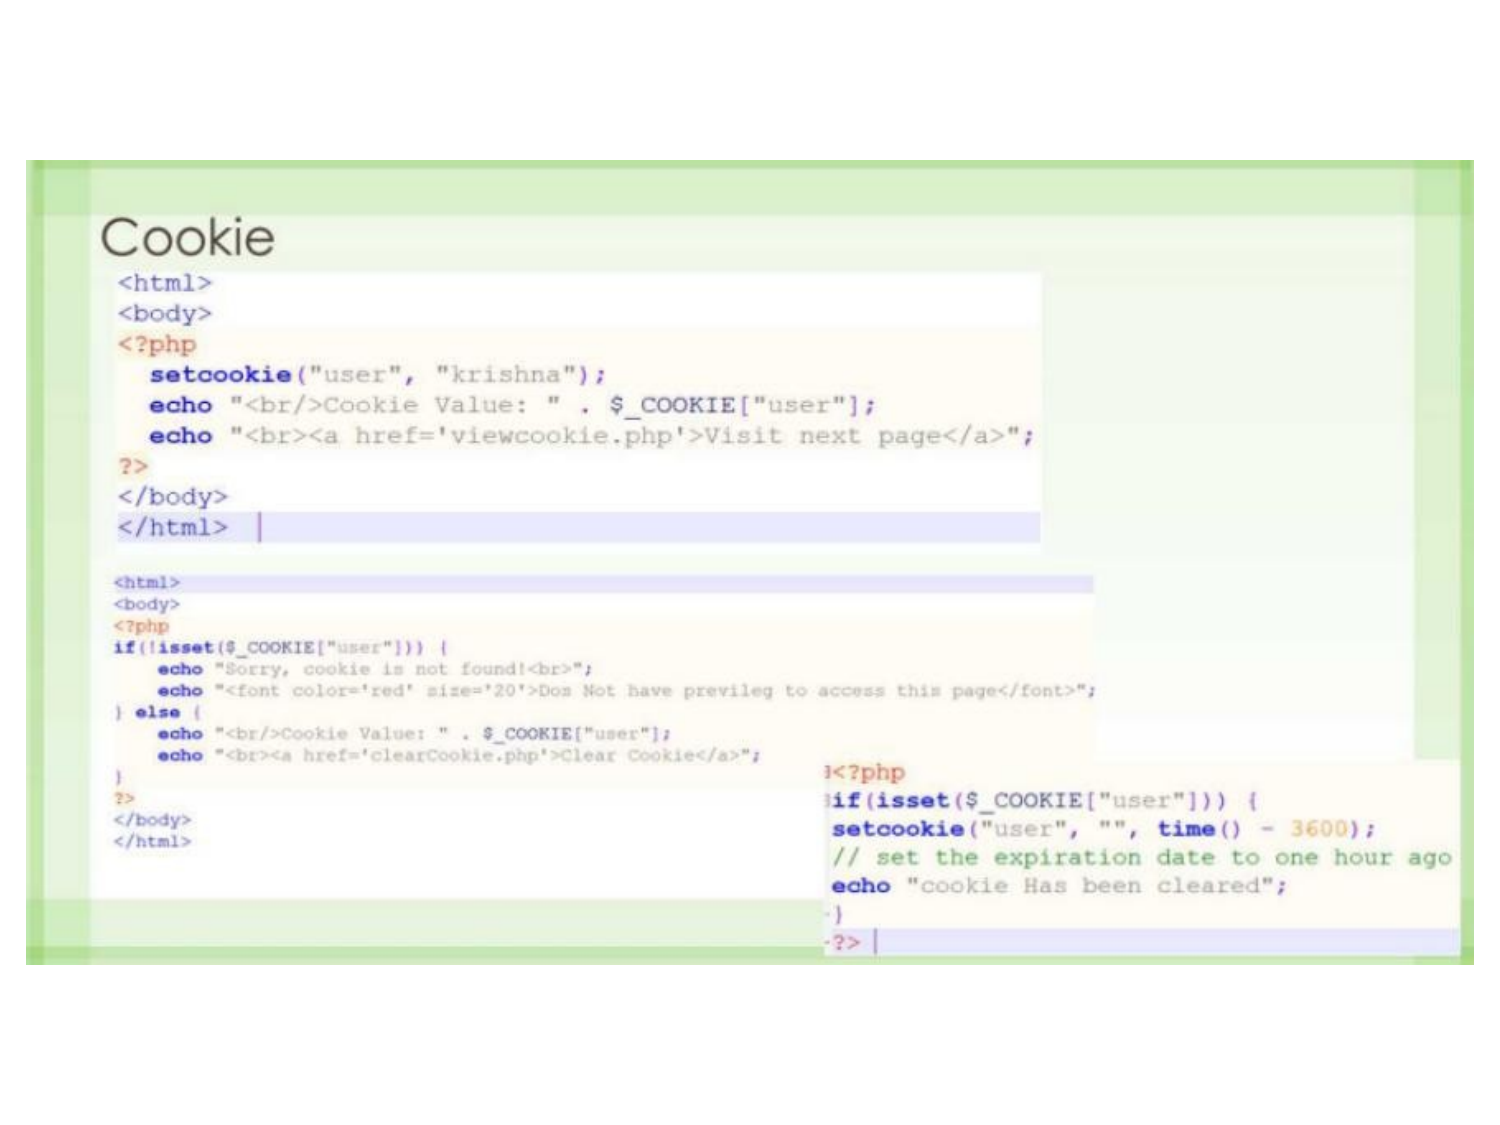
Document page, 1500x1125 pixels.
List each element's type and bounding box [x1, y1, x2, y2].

picture [26, 159, 1474, 966]
